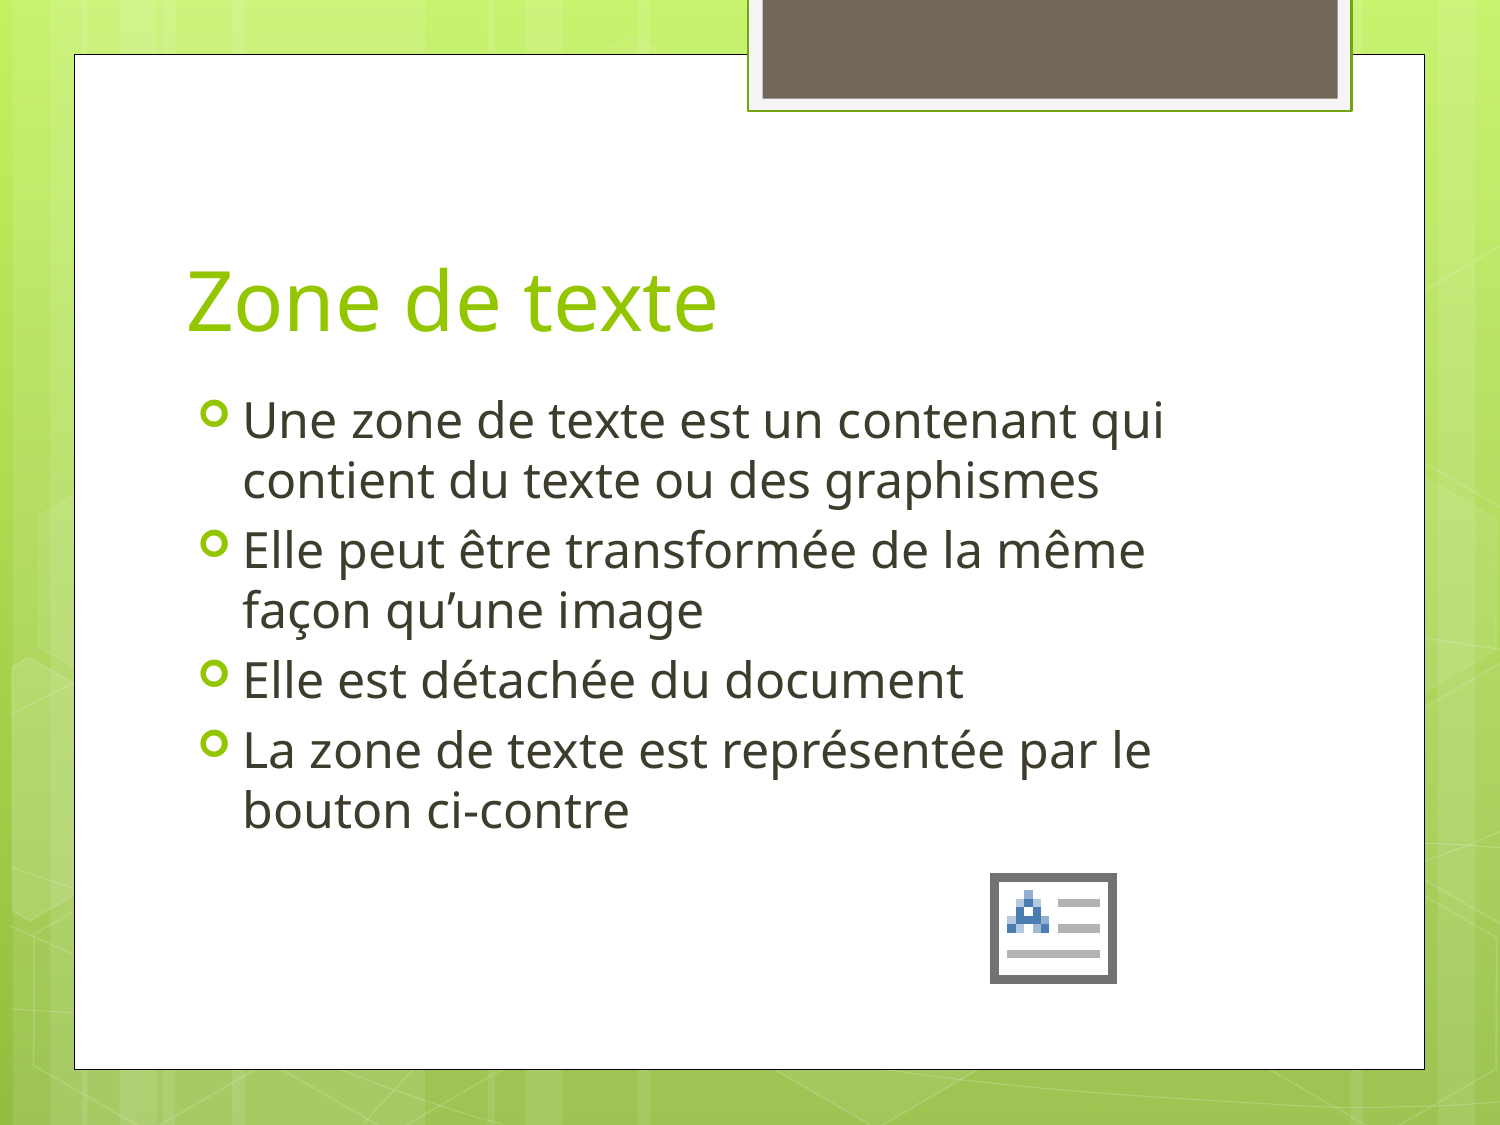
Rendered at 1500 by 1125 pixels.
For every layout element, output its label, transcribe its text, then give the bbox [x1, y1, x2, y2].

title Zone de texte [171, 168, 1324, 357]
list Une zone de texte est un contenant qui contient du texte ou des graphismes Elle peut être transformée de la même façon qu’une image Elle est détachée du document La zone de texte est représentée par le bouton ci-contre [171, 381, 1283, 957]
picture [974, 857, 1151, 1018]
